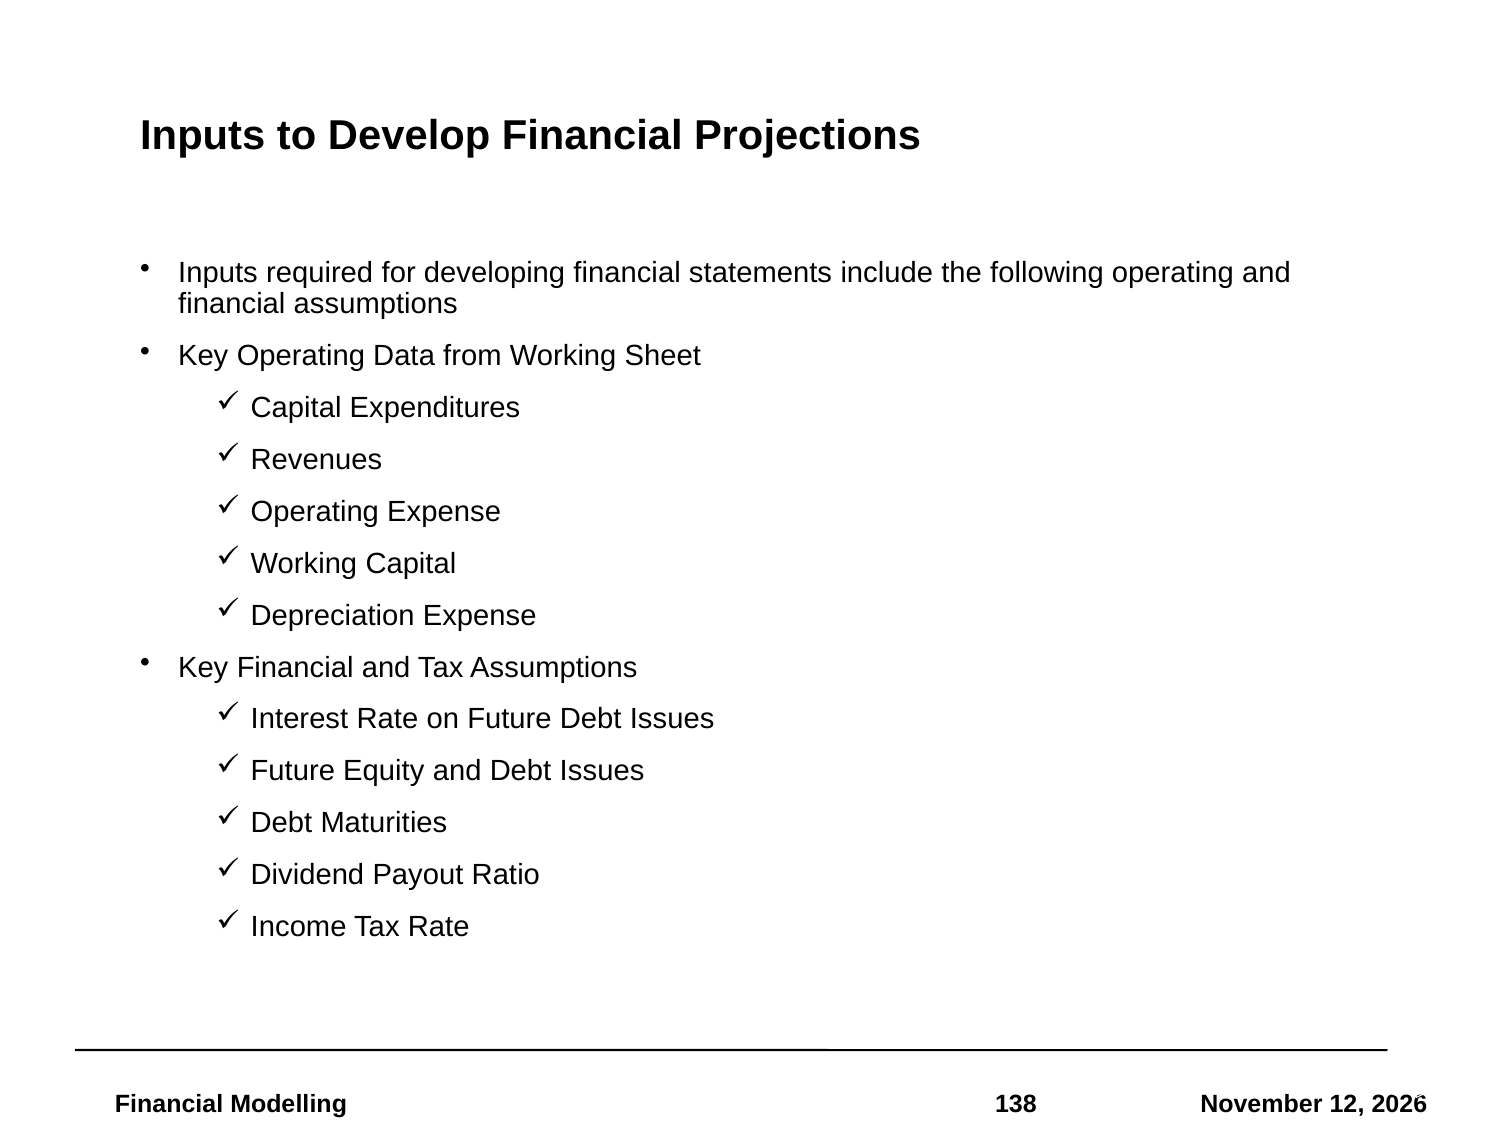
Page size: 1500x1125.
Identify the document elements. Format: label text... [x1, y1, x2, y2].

title Inputs to Develop Financial Projections [124, 99, 1413, 226]
list Inputs required for developing financial statements include the following operating and financial assumptions Key Operating Data from Working Sheet Capital Expenditures Revenues Operating Expense Working Capital Depreciation Expense Key Financial and Tax Assumptions Interest Rate on Future Debt Issues Future Equity and Debt Issues Debt Maturities Dividend Payout Ratio Income Tax Rate [124, 249, 1413, 1001]
